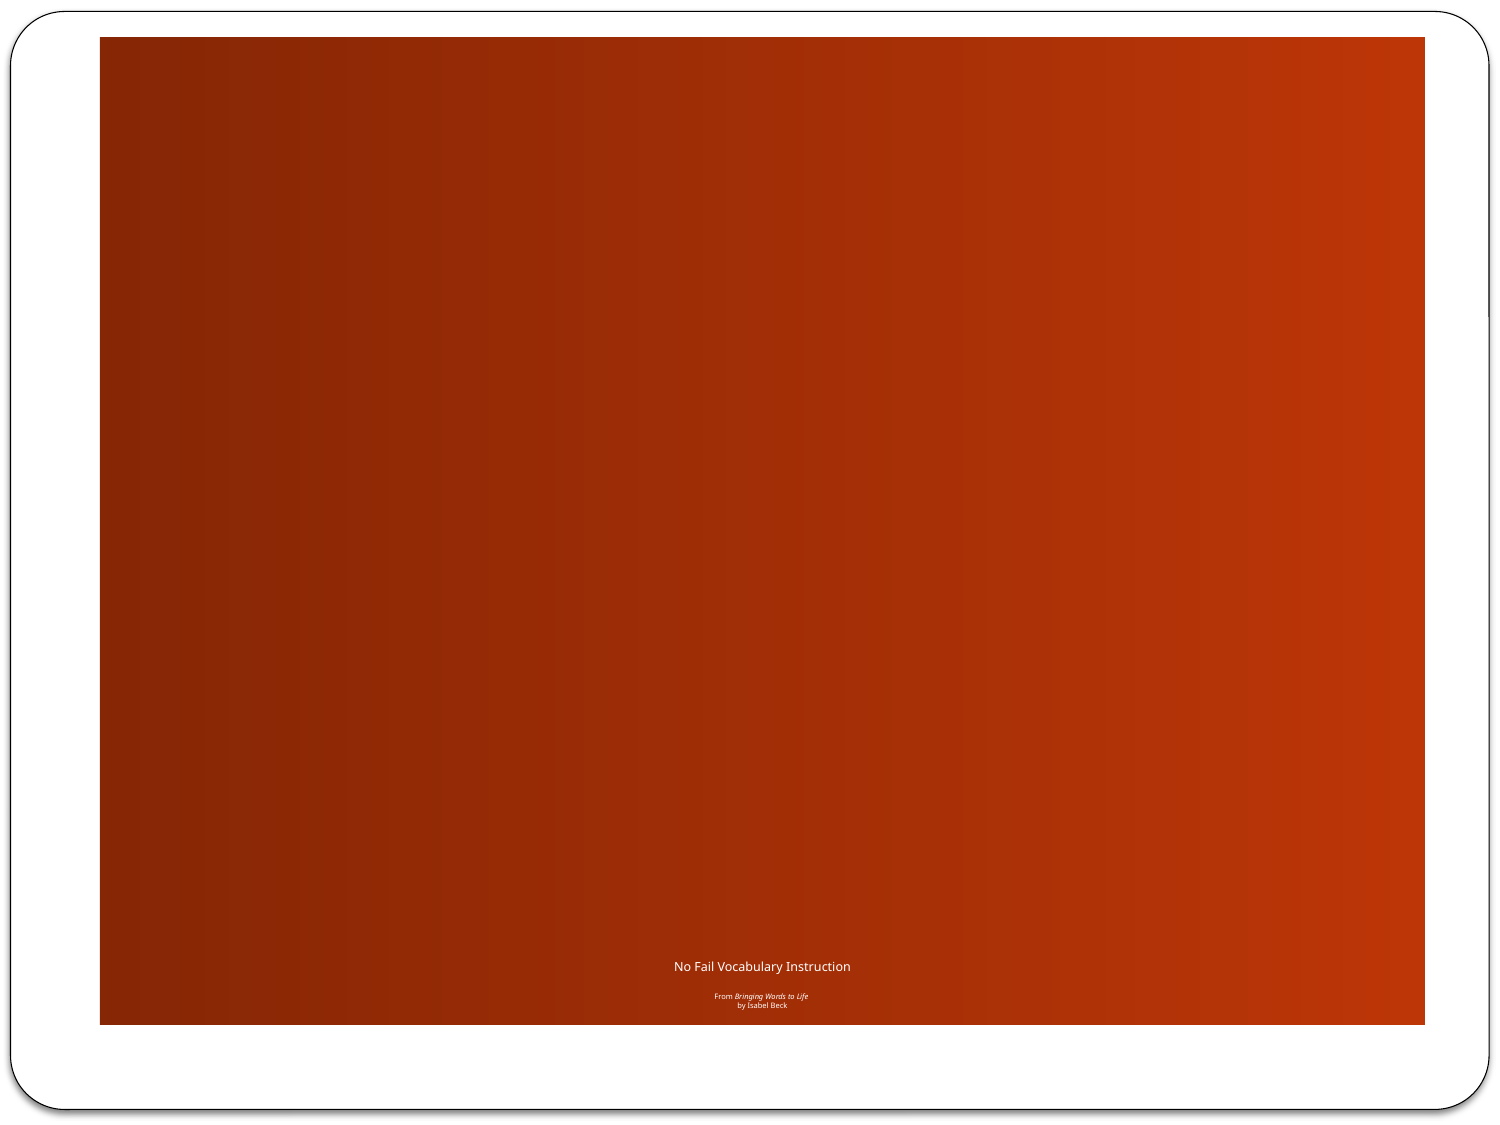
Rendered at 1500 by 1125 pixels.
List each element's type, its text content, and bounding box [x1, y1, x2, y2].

title No Fail Vocabulary Instruction From Bringing Words to Life by Isabel Beck [99, 37, 1425, 1025]
